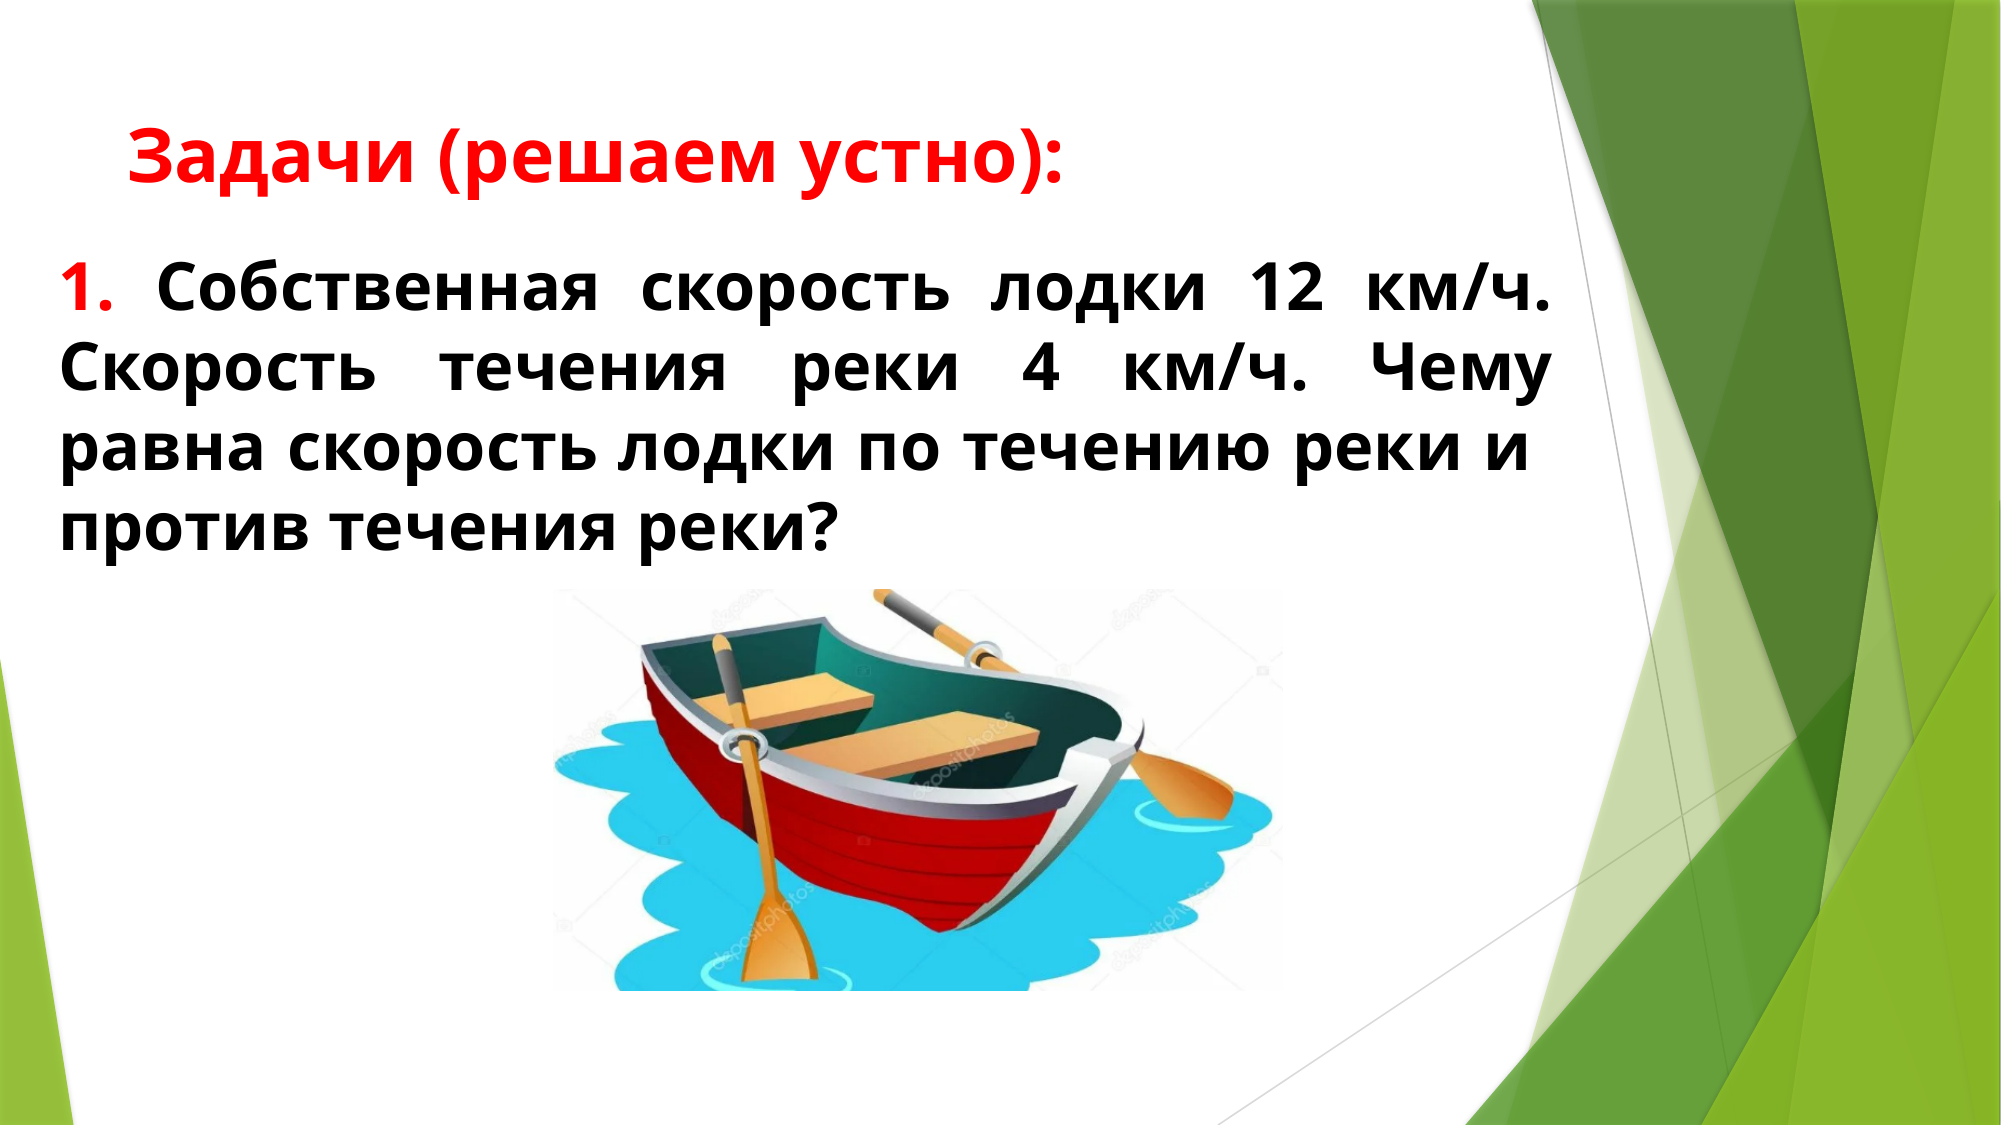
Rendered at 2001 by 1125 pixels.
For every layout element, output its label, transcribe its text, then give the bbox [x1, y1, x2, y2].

title Задачи (решаем устно): [111, 99, 1522, 235]
picture [552, 588, 1284, 992]
list 1. Собственная скорость лодки 12 км/ч. Скорость течения реки 4 км/ч. Чему равна скорость лодки по течению реки и против течения реки? [43, 235, 1568, 991]
